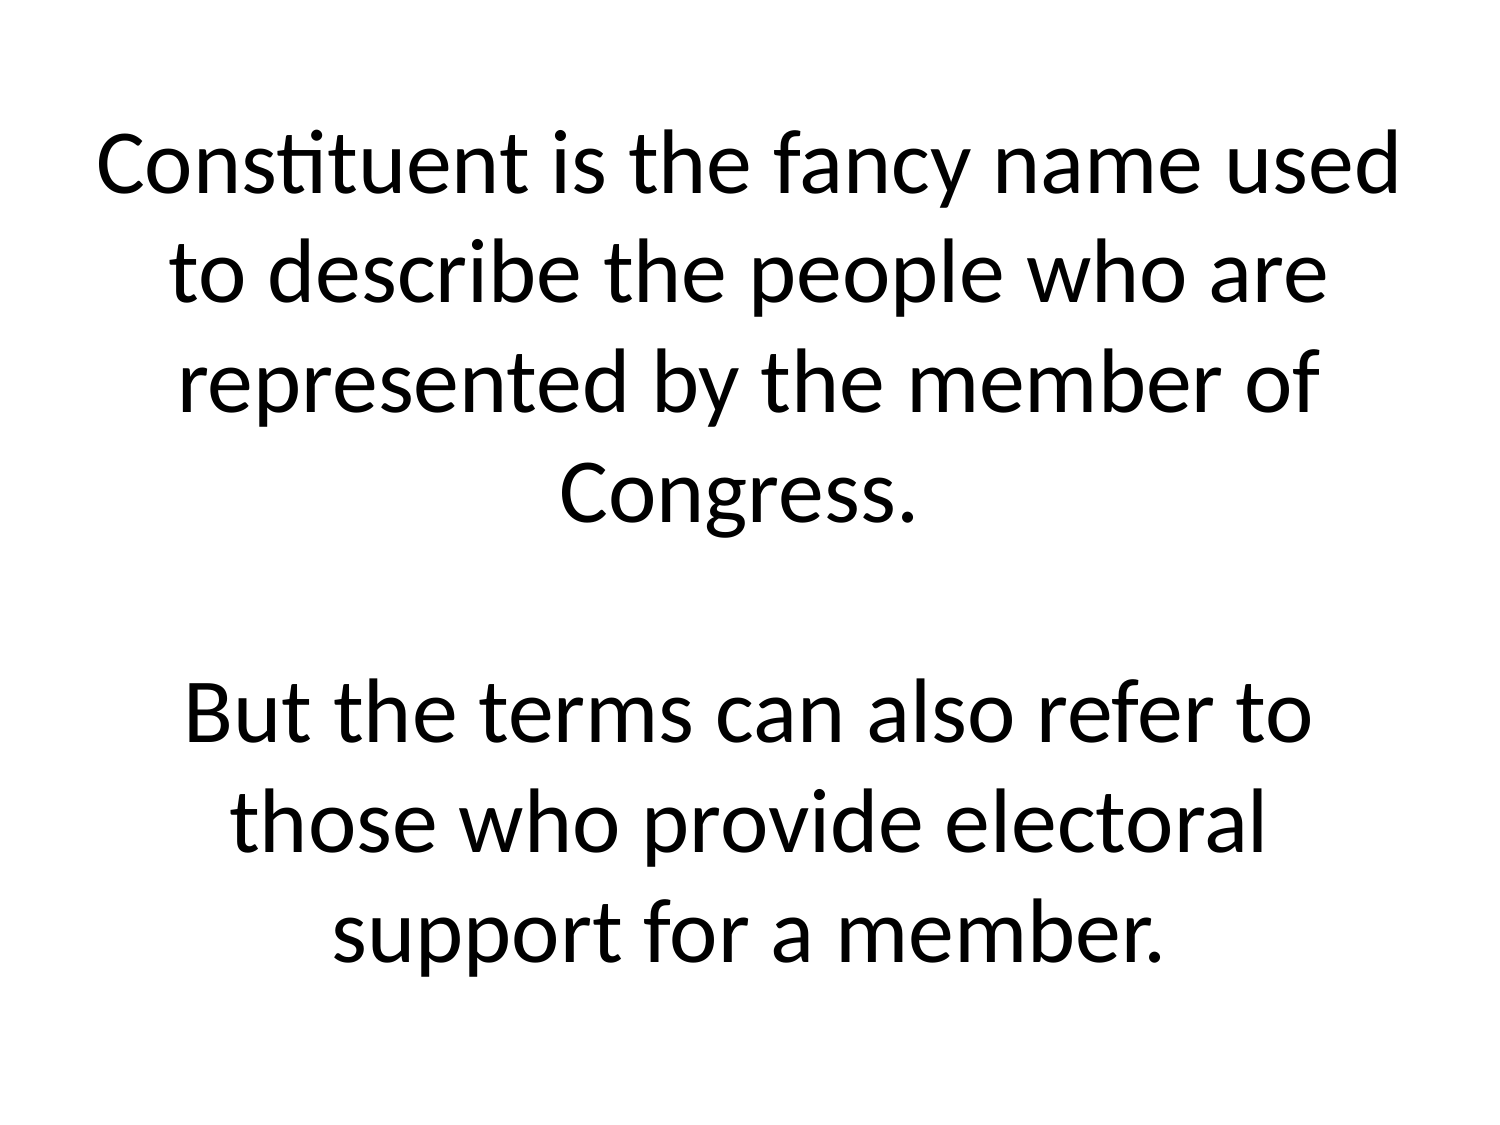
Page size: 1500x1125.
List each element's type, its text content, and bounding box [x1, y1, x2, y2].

title Constituent is the fancy name used to describe the people who are represented by the member of Congress. But the terms can also refer to those who provide electoral support for a member. [74, 44, 1426, 1038]
